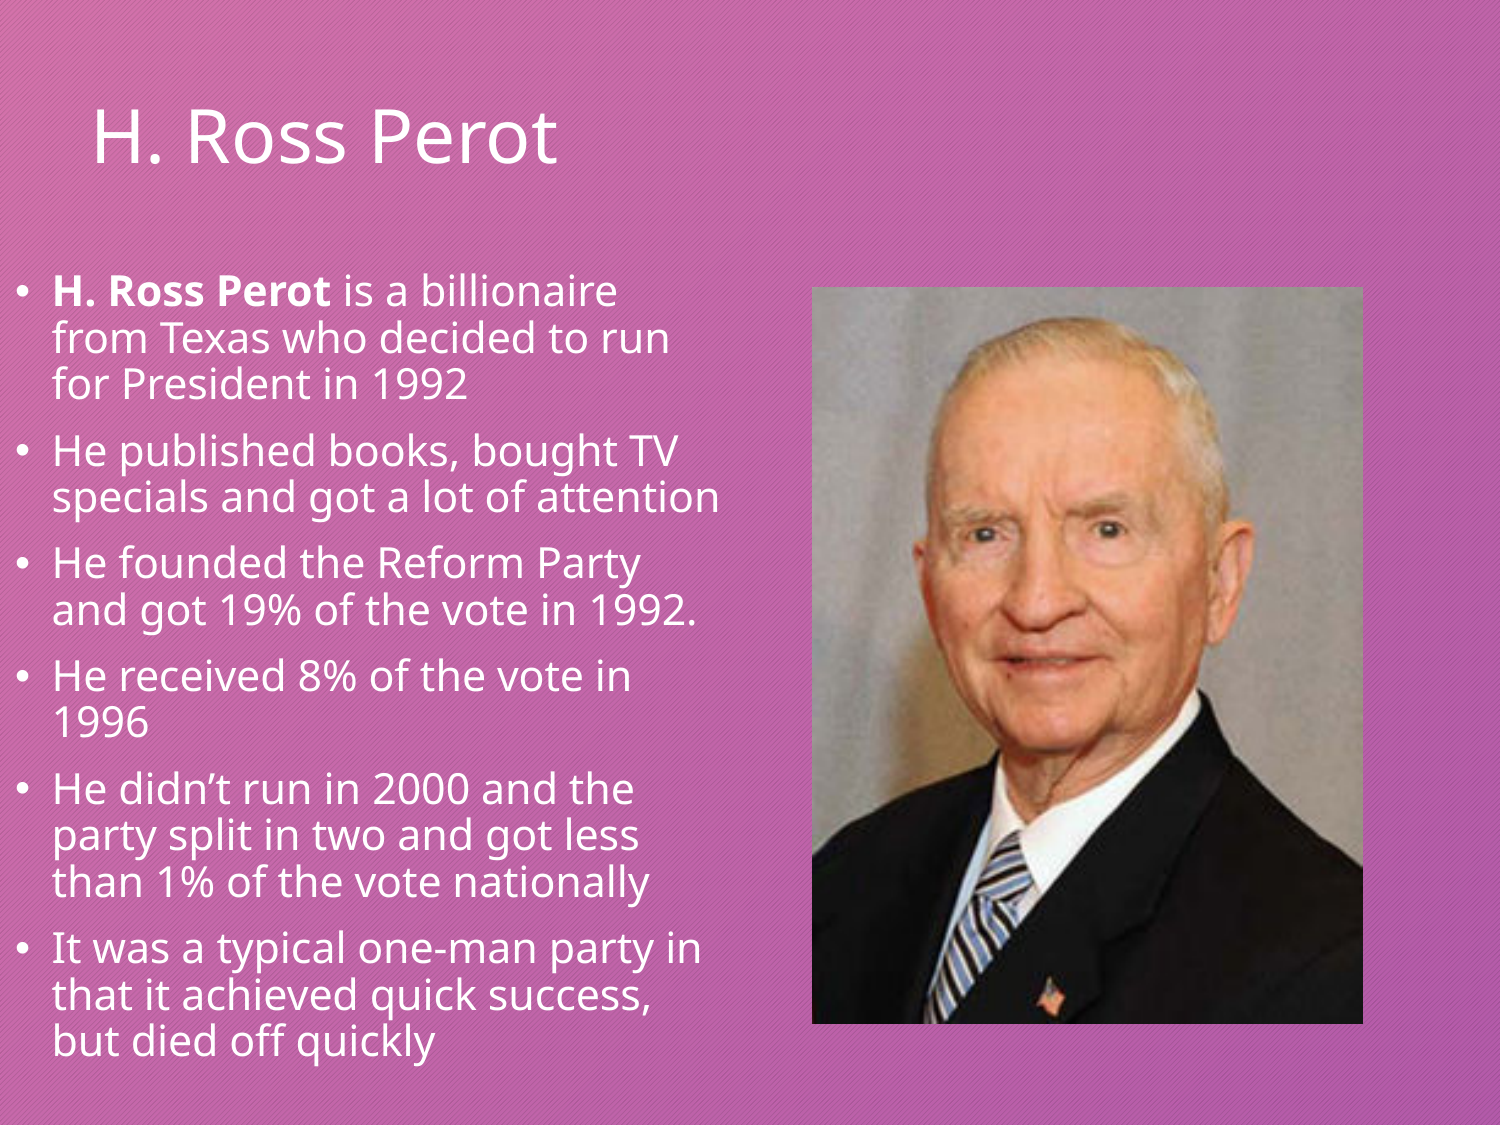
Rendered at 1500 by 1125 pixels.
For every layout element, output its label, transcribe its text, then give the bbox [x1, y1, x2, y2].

title H. Ross Perot [75, 45, 1425, 233]
list H. Ross Perot is a billionaire from Texas who decided to run for President in 1992 He published books, bought TV specials and got a lot of attention He founded the Reform Party and got 19% of the vote in 1992. He received 8% of the vote in 1996 He didn’t run in 2000 and the party split in two and got less than 1% of the vote nationally It was a typical one-man party in that it achieved quick success, but died off quickly [0, 262, 738, 1075]
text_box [812, 287, 1363, 1024]
